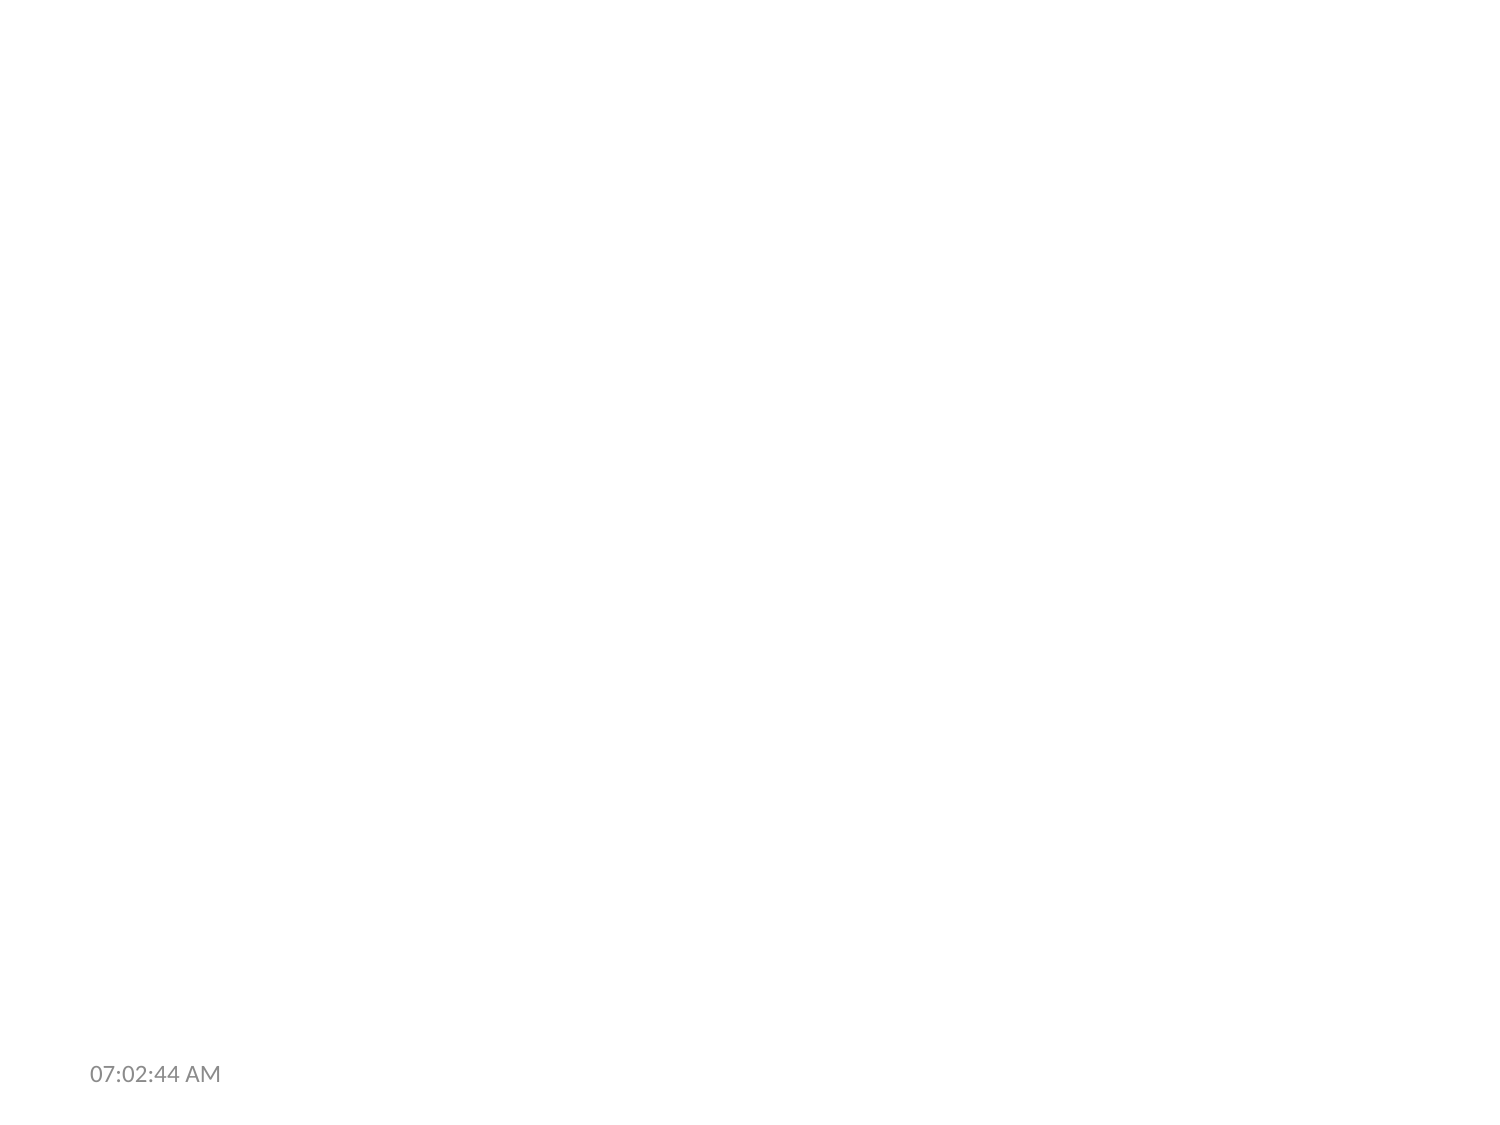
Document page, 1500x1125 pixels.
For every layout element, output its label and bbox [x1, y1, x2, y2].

slide_number [75, 1042, 425, 1103]
